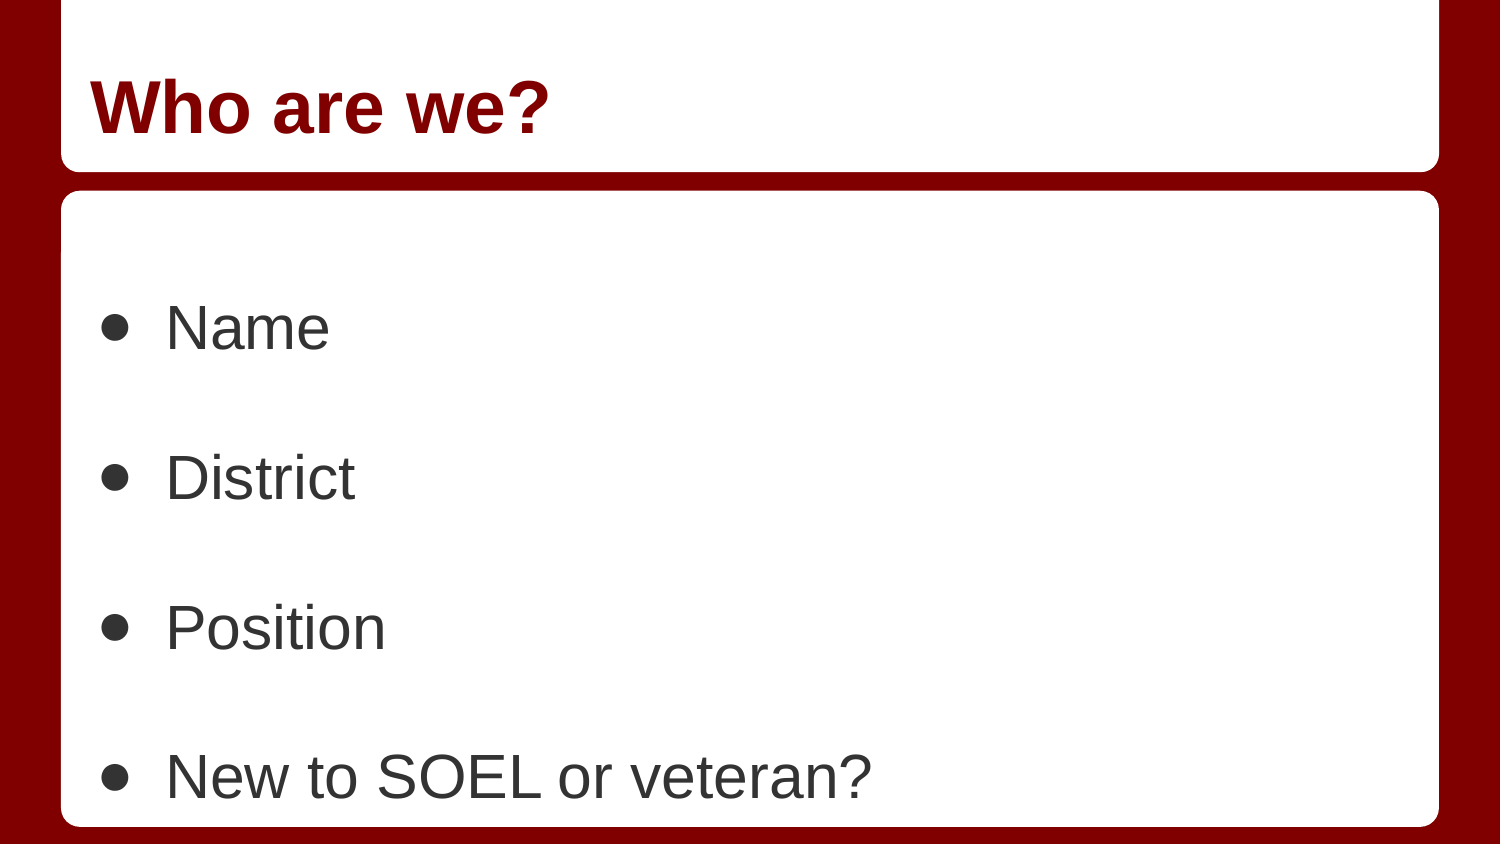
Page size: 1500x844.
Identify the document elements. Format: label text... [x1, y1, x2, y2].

title Who are we? [75, 0, 1425, 164]
list Name District Position New to SOEL or veteran? [75, 196, 1425, 827]
